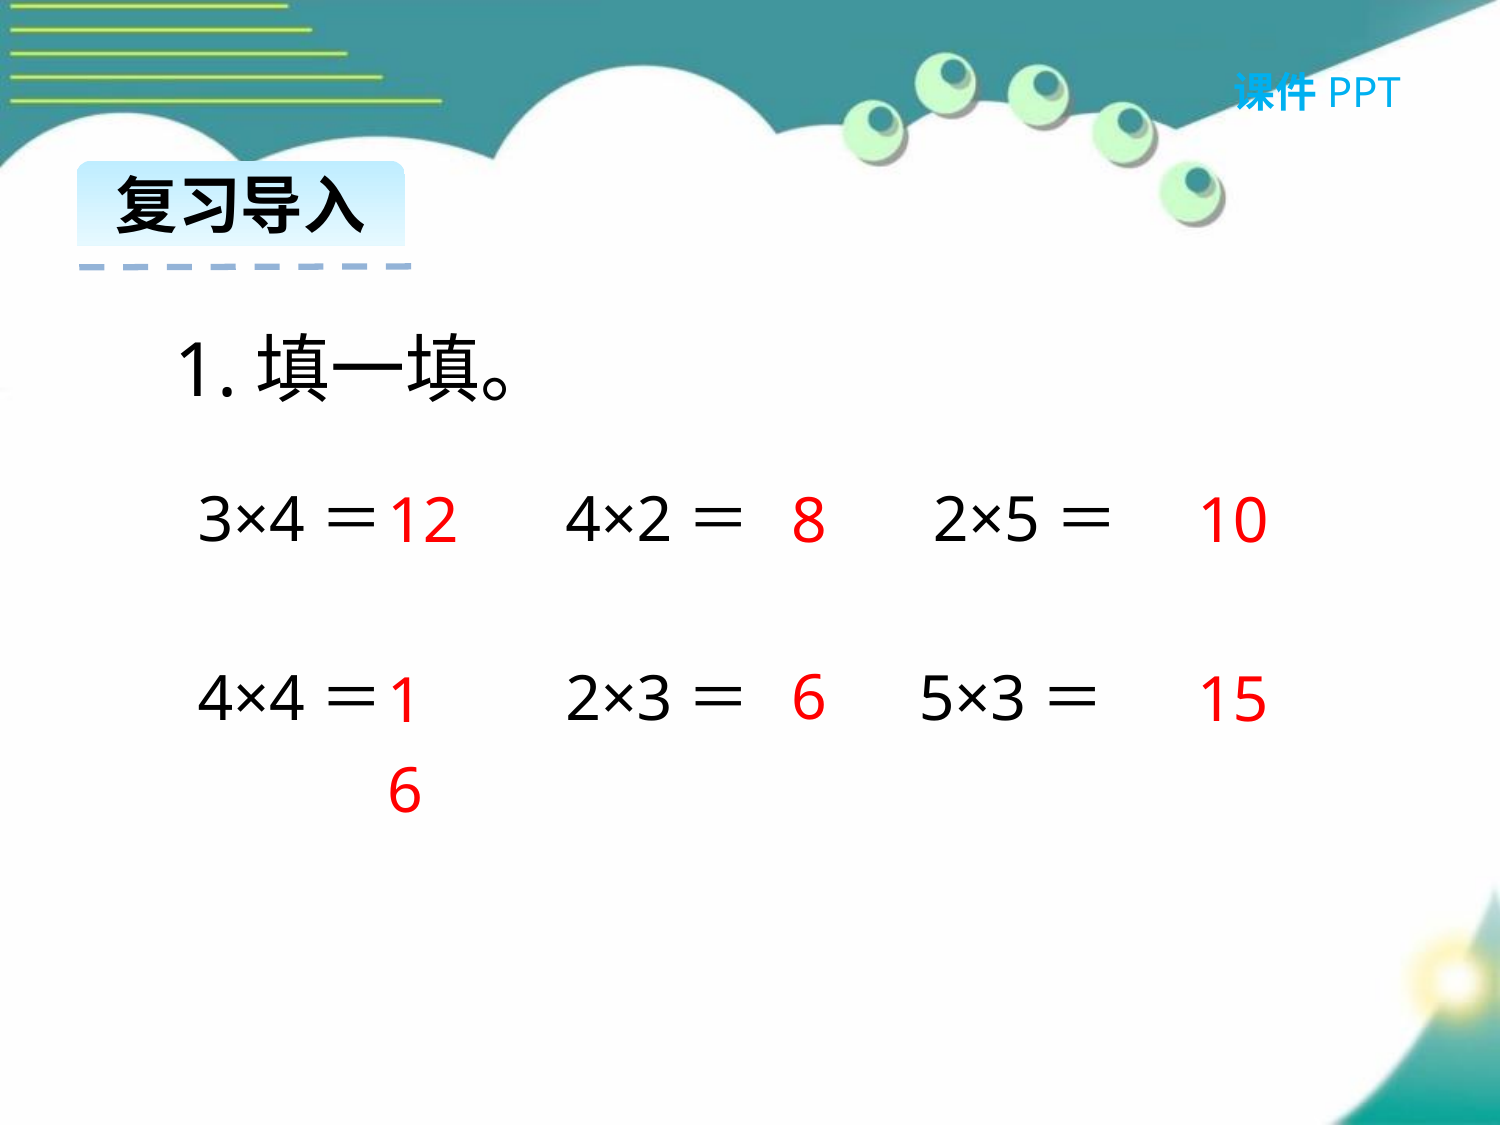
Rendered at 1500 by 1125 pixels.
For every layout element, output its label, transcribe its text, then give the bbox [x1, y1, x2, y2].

text_box 16 [372, 637, 467, 832]
text_box 10 [1182, 457, 1317, 562]
text_box 12 [372, 457, 495, 563]
picture [0, 0, 1500, 1125]
text_box 6 [776, 634, 913, 740]
text_box 3×4＝ 4×2＝ 2×5＝ 4×4＝ 2×3＝ 5×3＝ [183, 456, 1333, 741]
text_box 8 [776, 457, 904, 562]
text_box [76, 160, 420, 268]
text_box 15 [1182, 636, 1322, 741]
text_box 1.填一填。 [159, 314, 1306, 419]
text_box 课件PPT [1218, 58, 1418, 124]
